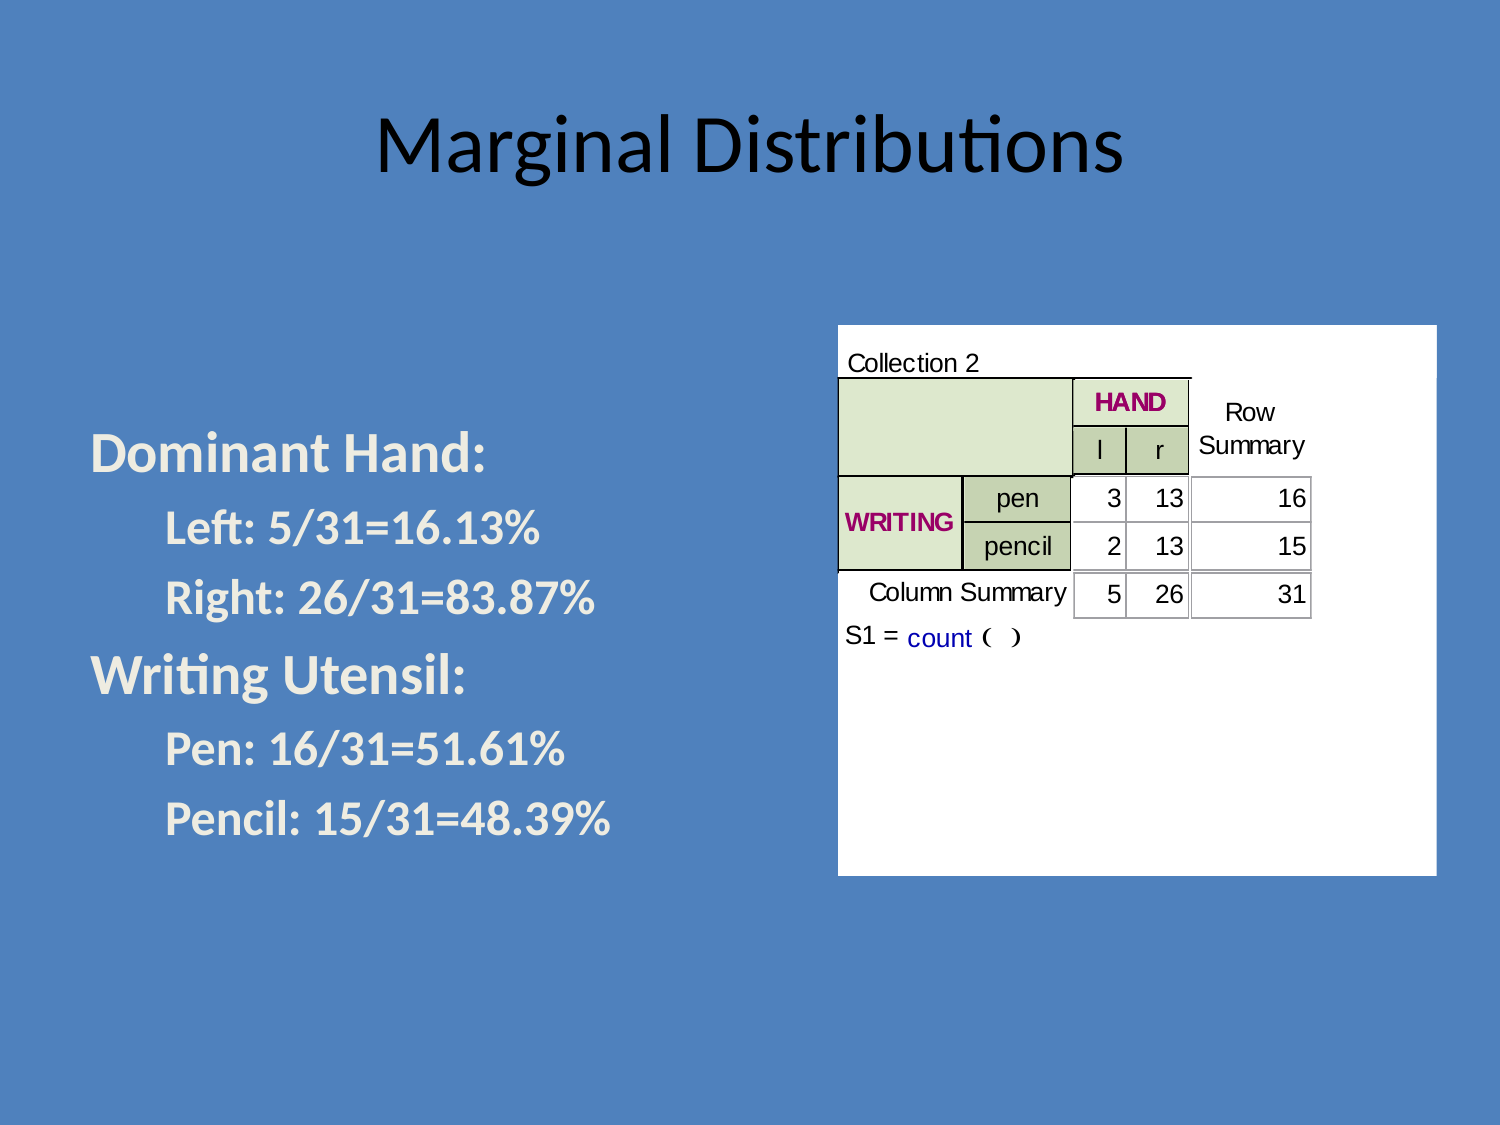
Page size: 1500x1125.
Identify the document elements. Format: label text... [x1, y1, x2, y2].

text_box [837, 324, 1440, 879]
title Marginal Distributions [74, 44, 1426, 233]
list Dominant Hand: Left: 5/31=16.13% Right: 26/31=83.87% Writing Utensil: Pen: 16/31=51.61% Pencil: 15/31=48.39% [74, 262, 738, 1006]
